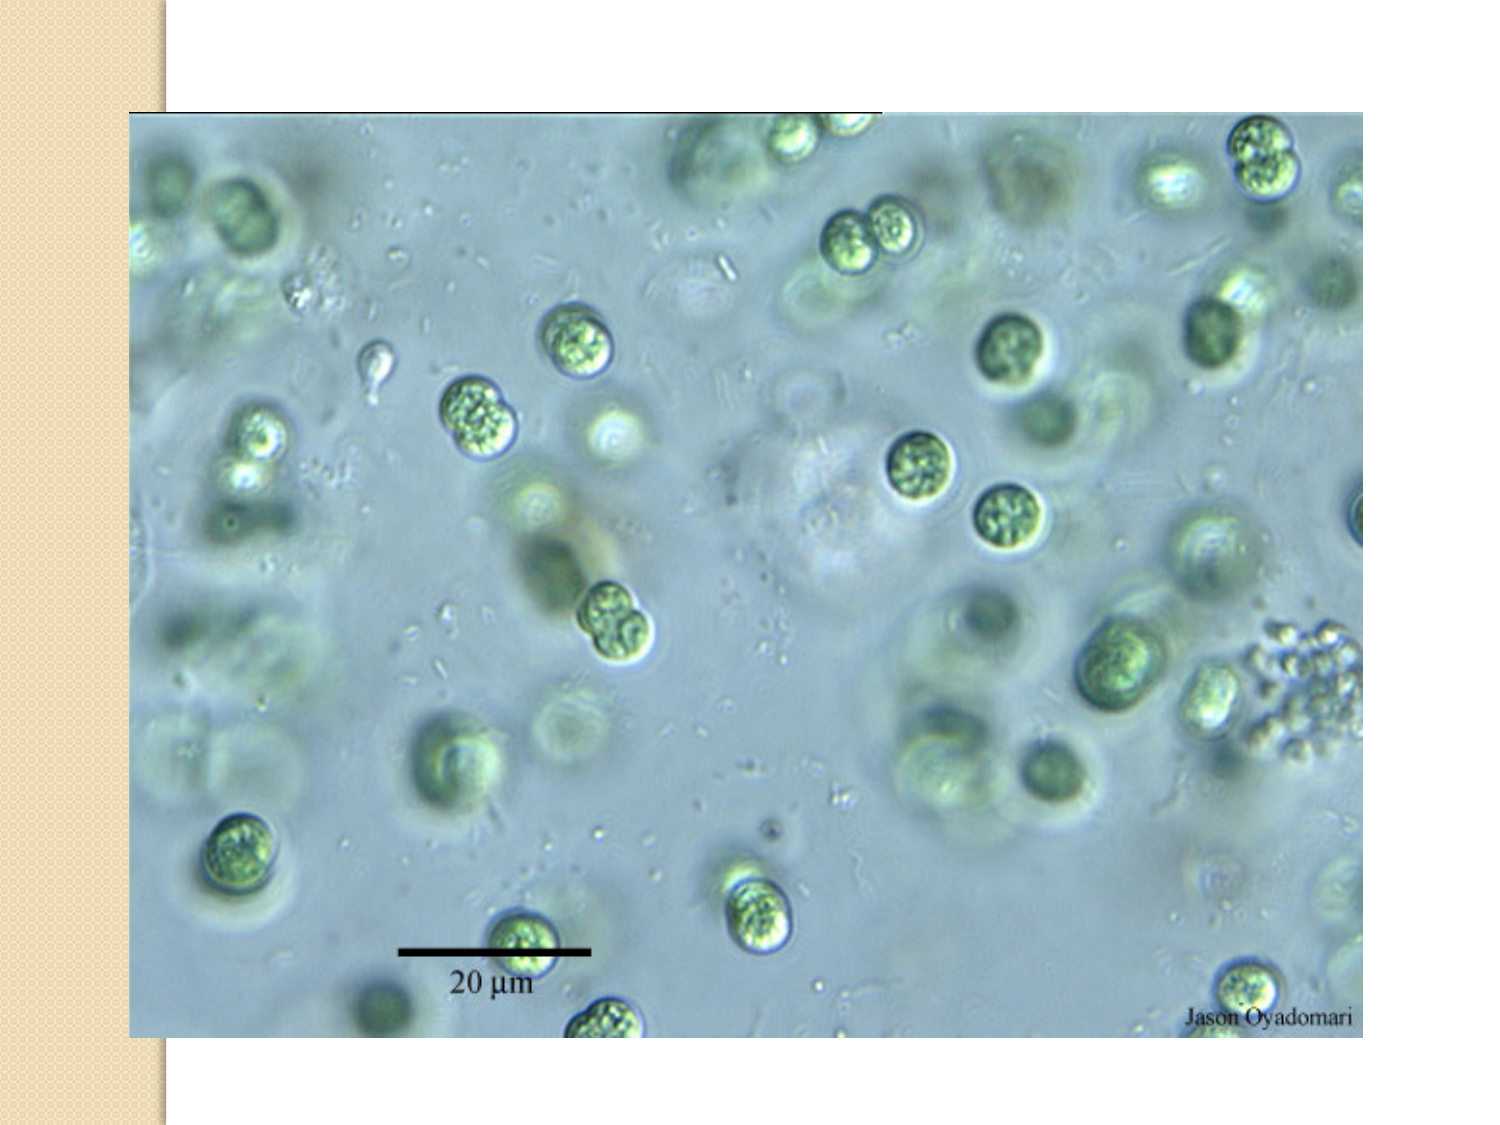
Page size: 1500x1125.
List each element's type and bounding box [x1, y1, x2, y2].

picture [128, 112, 1363, 1038]
